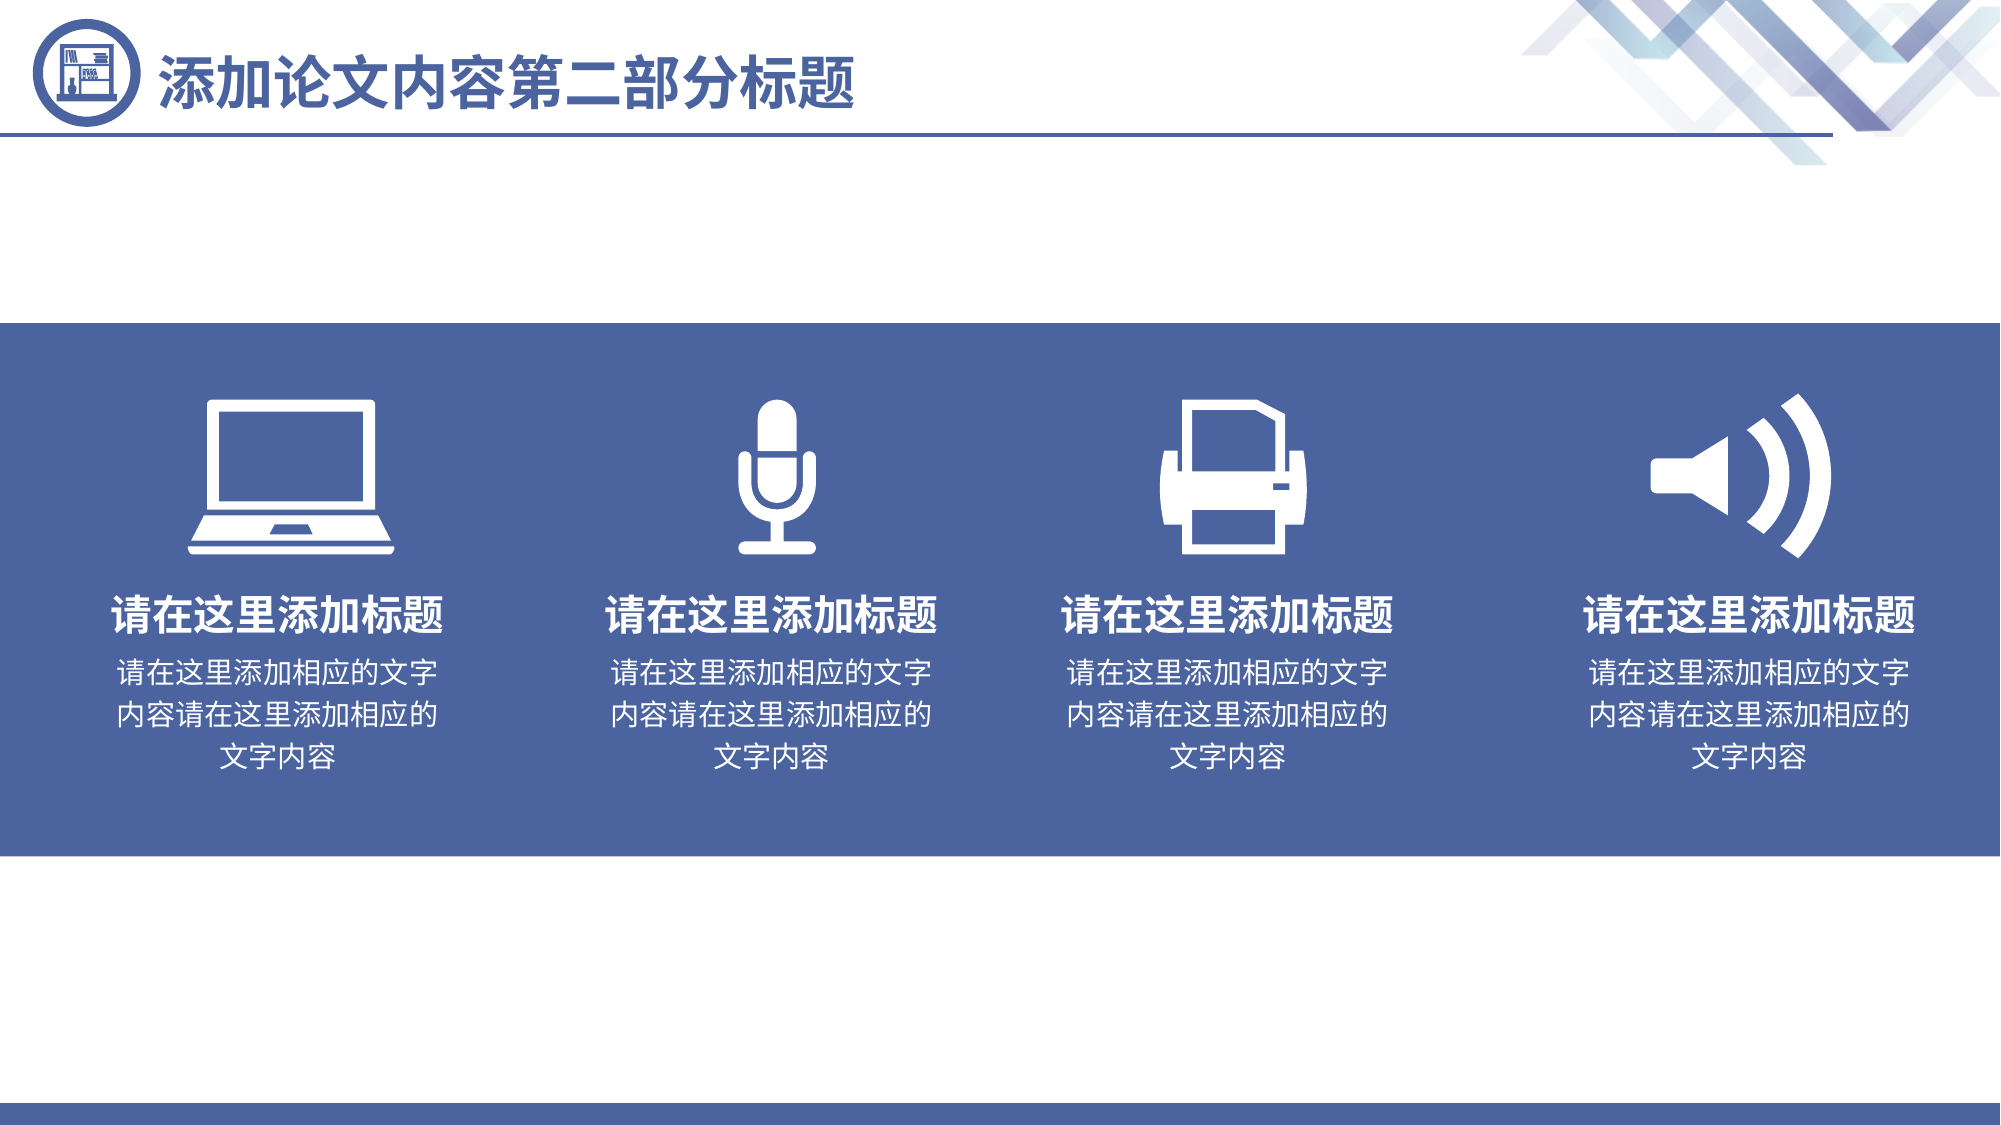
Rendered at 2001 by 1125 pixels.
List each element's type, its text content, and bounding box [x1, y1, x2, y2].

text_box [187, 546, 395, 555]
text_box [1779, 392, 1833, 560]
text_box [1159, 399, 1307, 555]
text_box 请在这里添加相应的文字内容请在这里添加相应的文字内容 [1570, 647, 1929, 781]
text_box 请在这里添加标题 [589, 581, 954, 647]
text_box [206, 399, 376, 510]
text_box 请在这里添加标题 [95, 581, 460, 647]
text_box [191, 515, 392, 541]
text_box [738, 451, 816, 555]
text_box 请在这里添加标题 [1567, 581, 1932, 647]
text_box [1649, 434, 1729, 518]
text_box [1744, 416, 1791, 536]
text_box [0, 1102, 2000, 1125]
text_box 请在这里添加相应的文字内容请在这里添加相应的文字内容 [592, 647, 951, 781]
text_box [34, 20, 140, 126]
text_box 请在这里添加相应的文字内容请在这里添加相应的文字内容 [1048, 647, 1407, 781]
text_box [757, 399, 797, 452]
text_box 添加论文内容第二部分标题 [142, 4, 888, 124]
text_box [0, 322, 2000, 857]
text_box 请在这里添加相应的文字内容请在这里添加相应的文字内容 [98, 647, 457, 781]
text_box 请在这里添加标题 [1045, 581, 1410, 647]
picture [1412, 0, 2000, 166]
